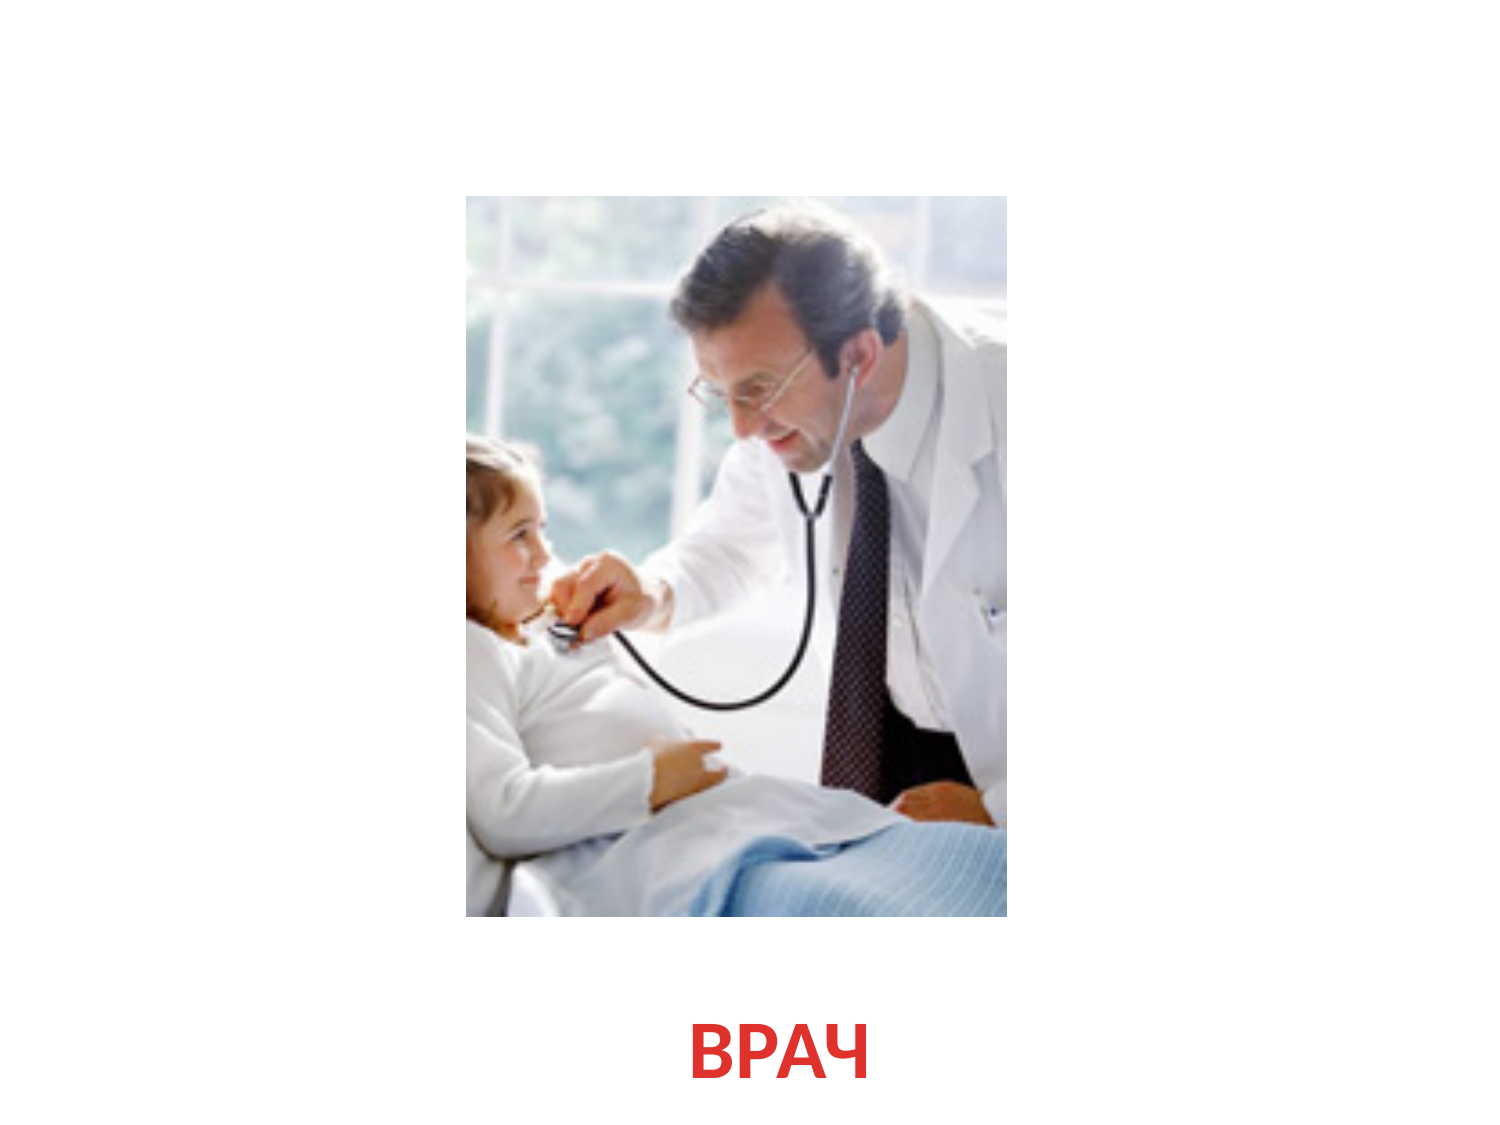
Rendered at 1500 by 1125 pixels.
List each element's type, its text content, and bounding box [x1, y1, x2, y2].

picture [466, 195, 1007, 917]
text_box ВРАЧ [442, 987, 1117, 1103]
